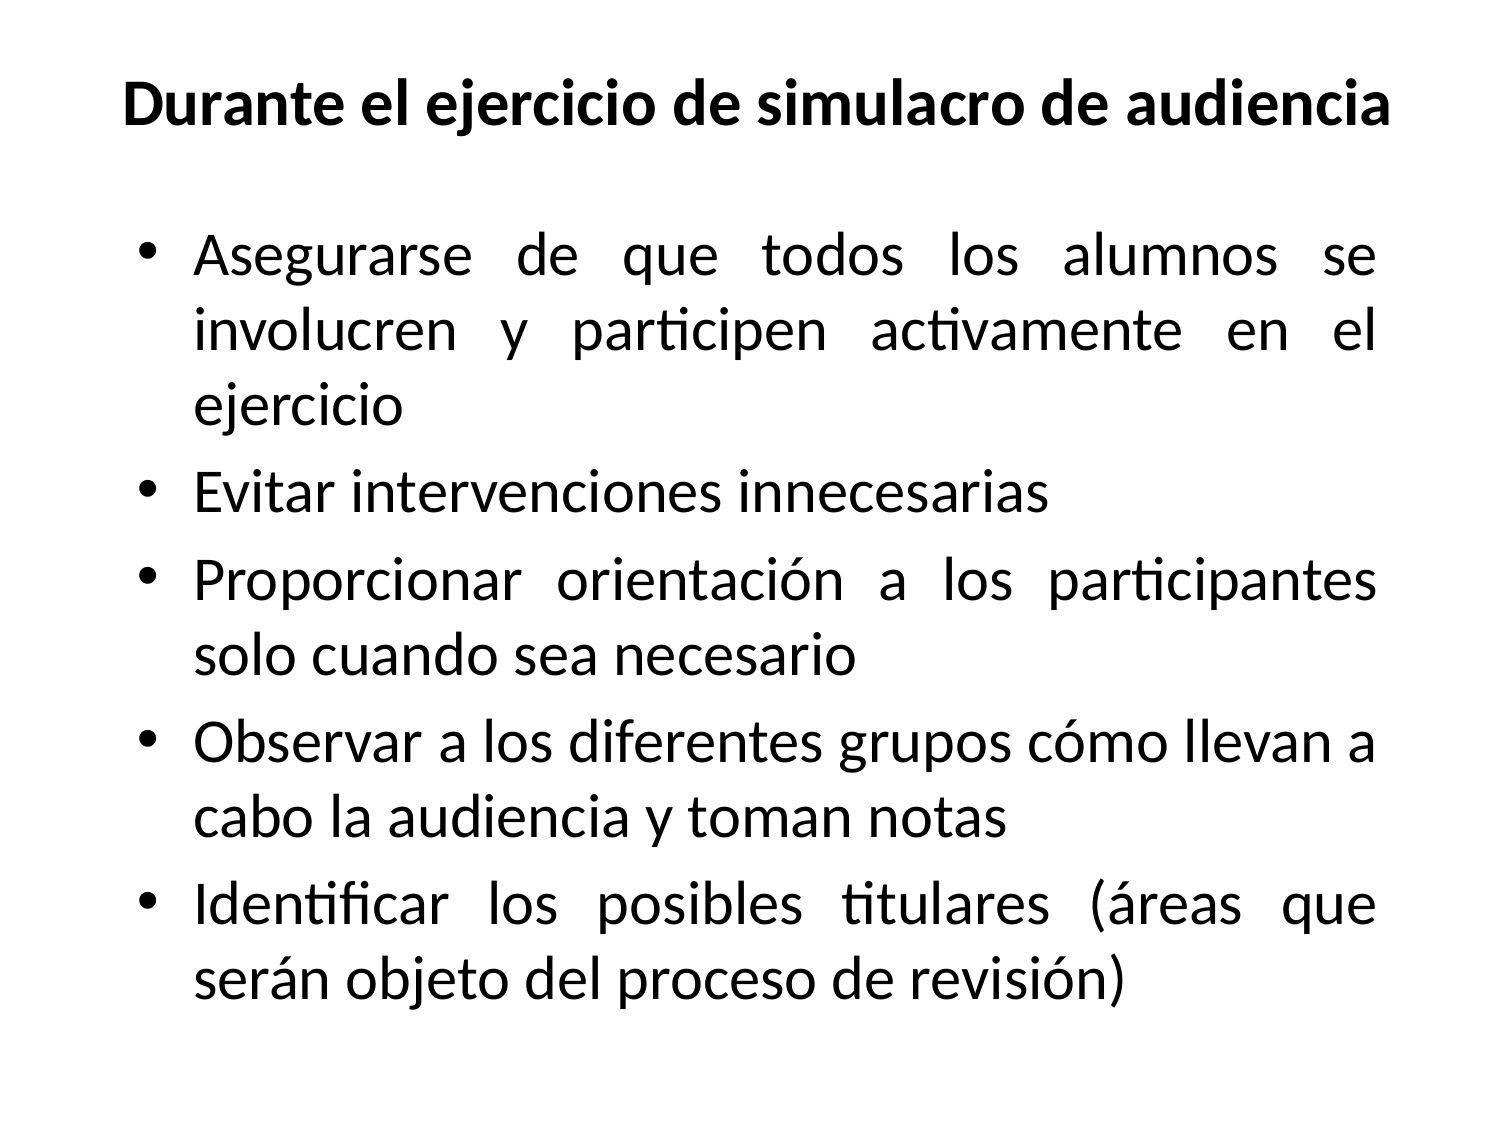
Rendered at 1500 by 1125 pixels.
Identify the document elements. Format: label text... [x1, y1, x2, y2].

text_box Asegurarse de que todos los alumnos se involucren y participen activamente en el ejercicio Evitar intervenciones innecesarias Proporcionar orientación a los participantes solo cuando sea necesario Observar a los diferentes grupos cómo llevan a cabo la audiencia y toman notas Identificar los posibles titulares (áreas que serán objeto del proceso de revisión) [122, 239, 1394, 1125]
text_box Durante el ejercicio de simulacro de audiencia [83, 51, 1433, 239]
